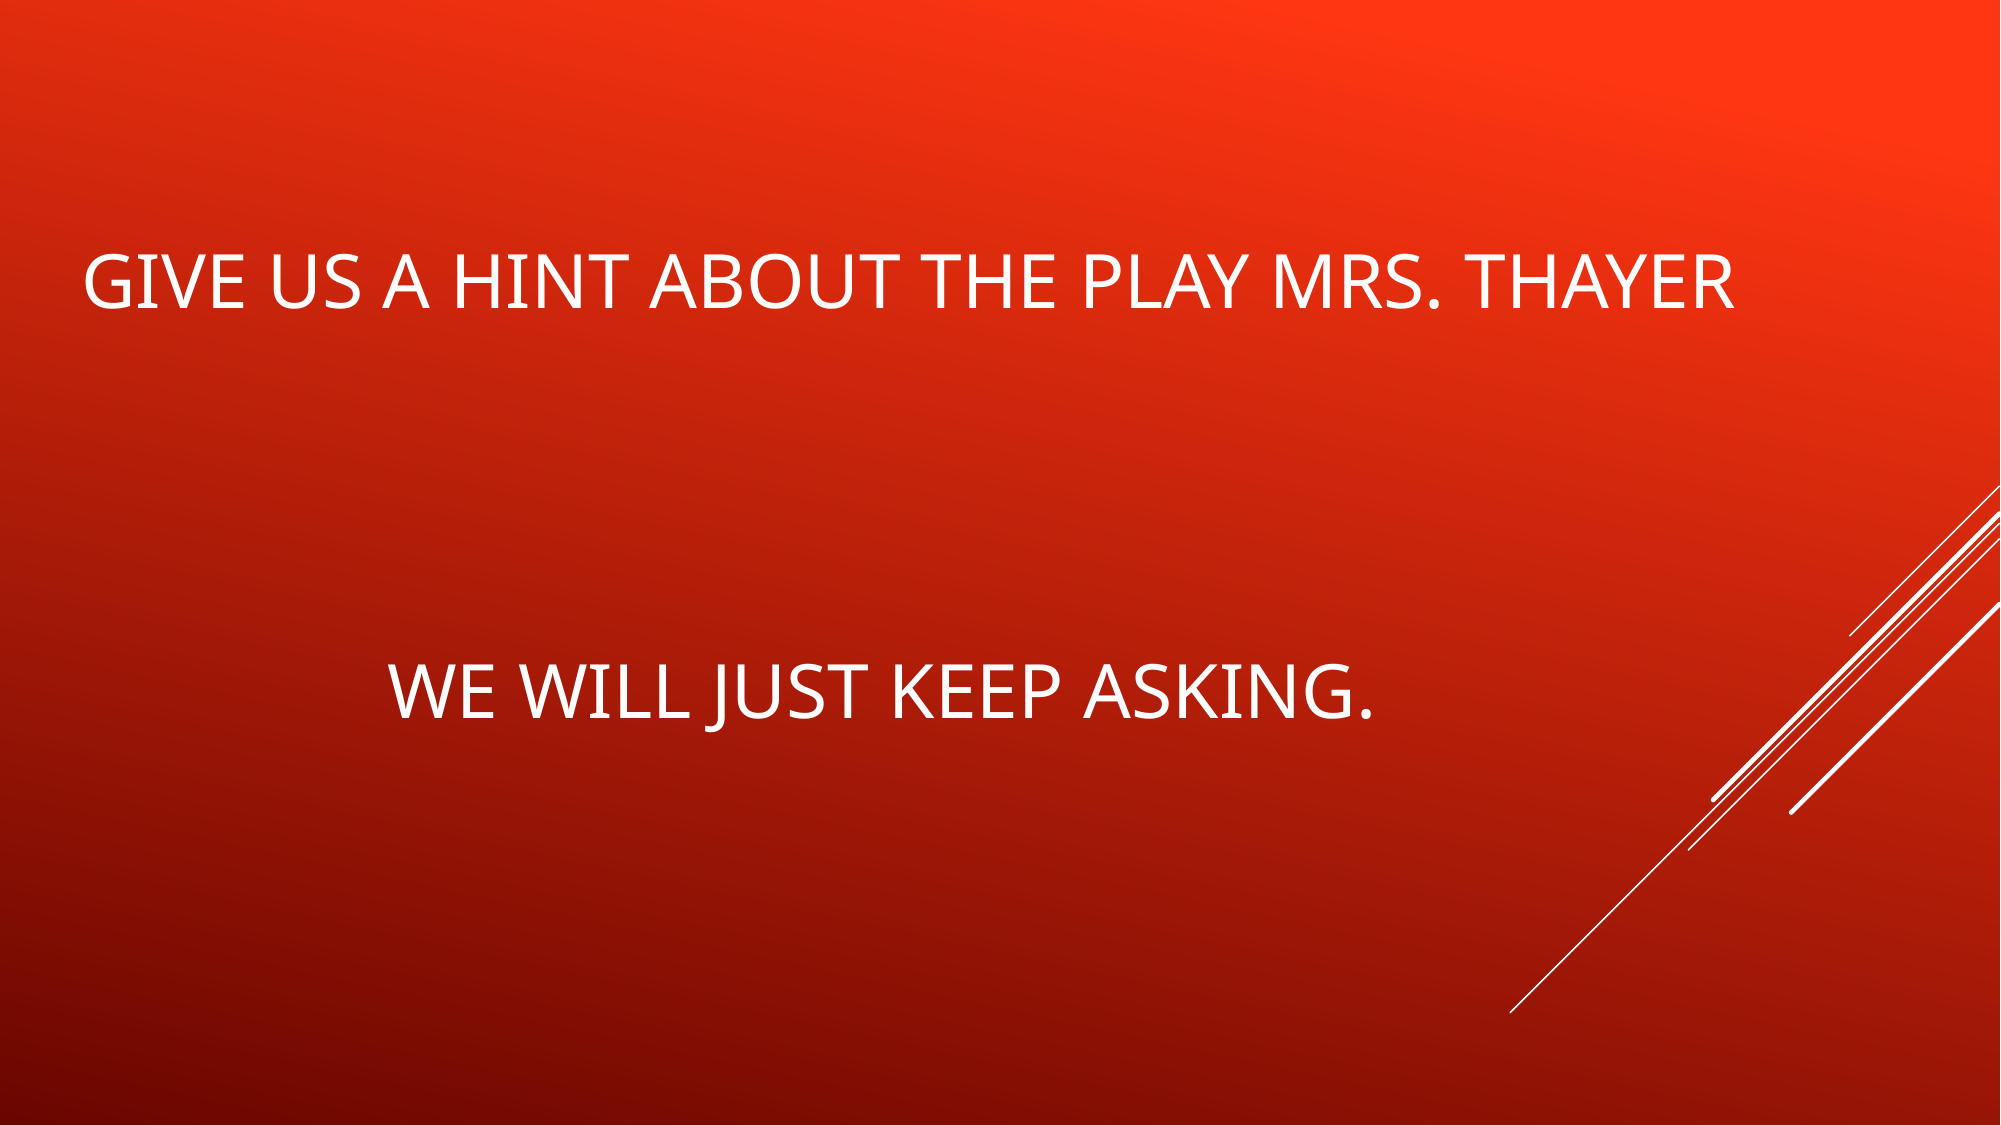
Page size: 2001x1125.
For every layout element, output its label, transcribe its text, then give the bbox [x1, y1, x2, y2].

text_box We will just keep asking. [372, 583, 1773, 974]
text_box Give us a hint about the play Mrs. Thayer [66, 173, 1857, 563]
